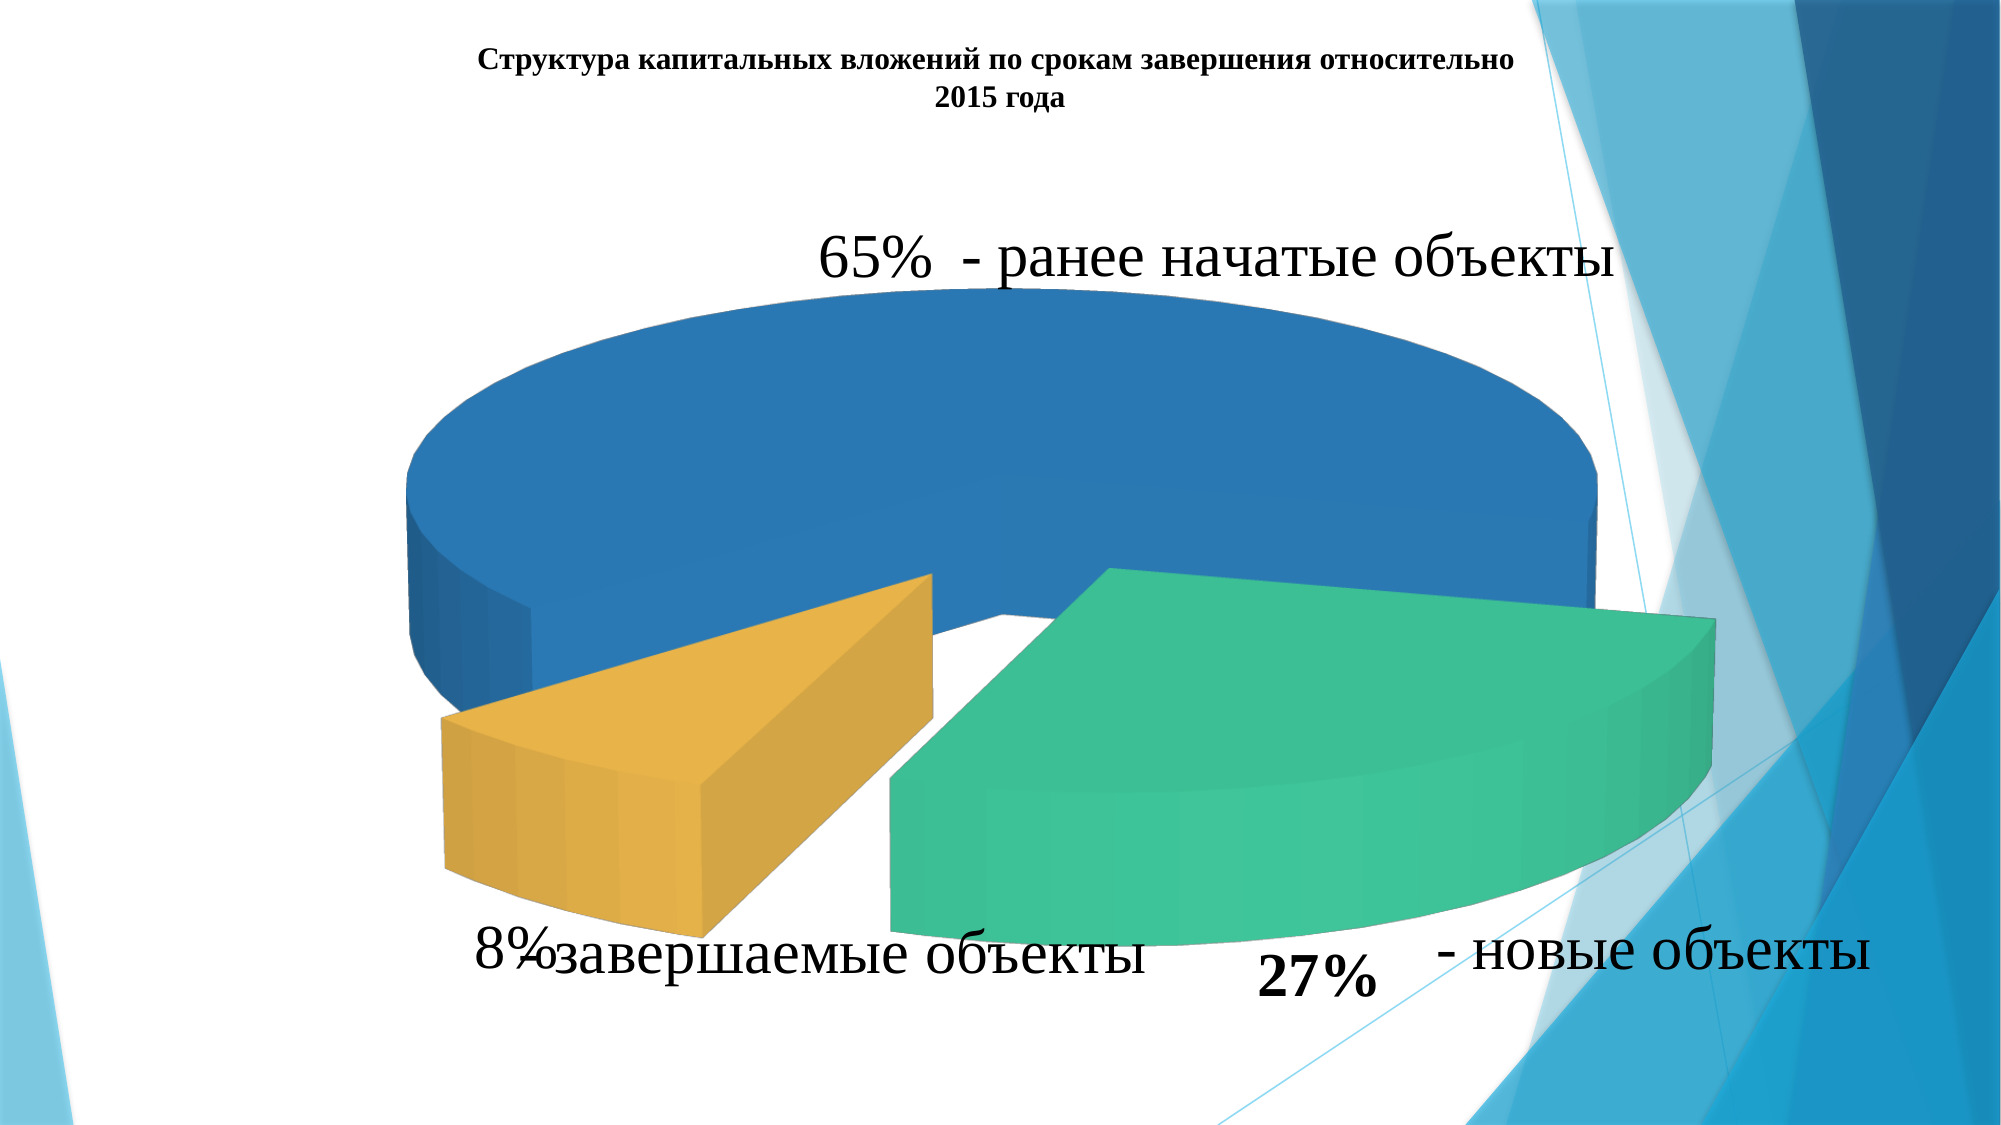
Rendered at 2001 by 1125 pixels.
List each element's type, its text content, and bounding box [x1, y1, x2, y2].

chart [86, 154, 1939, 1125]
title Структура капитальных вложений по срокам завершения относительно 2015 года [0, 30, 2000, 169]
